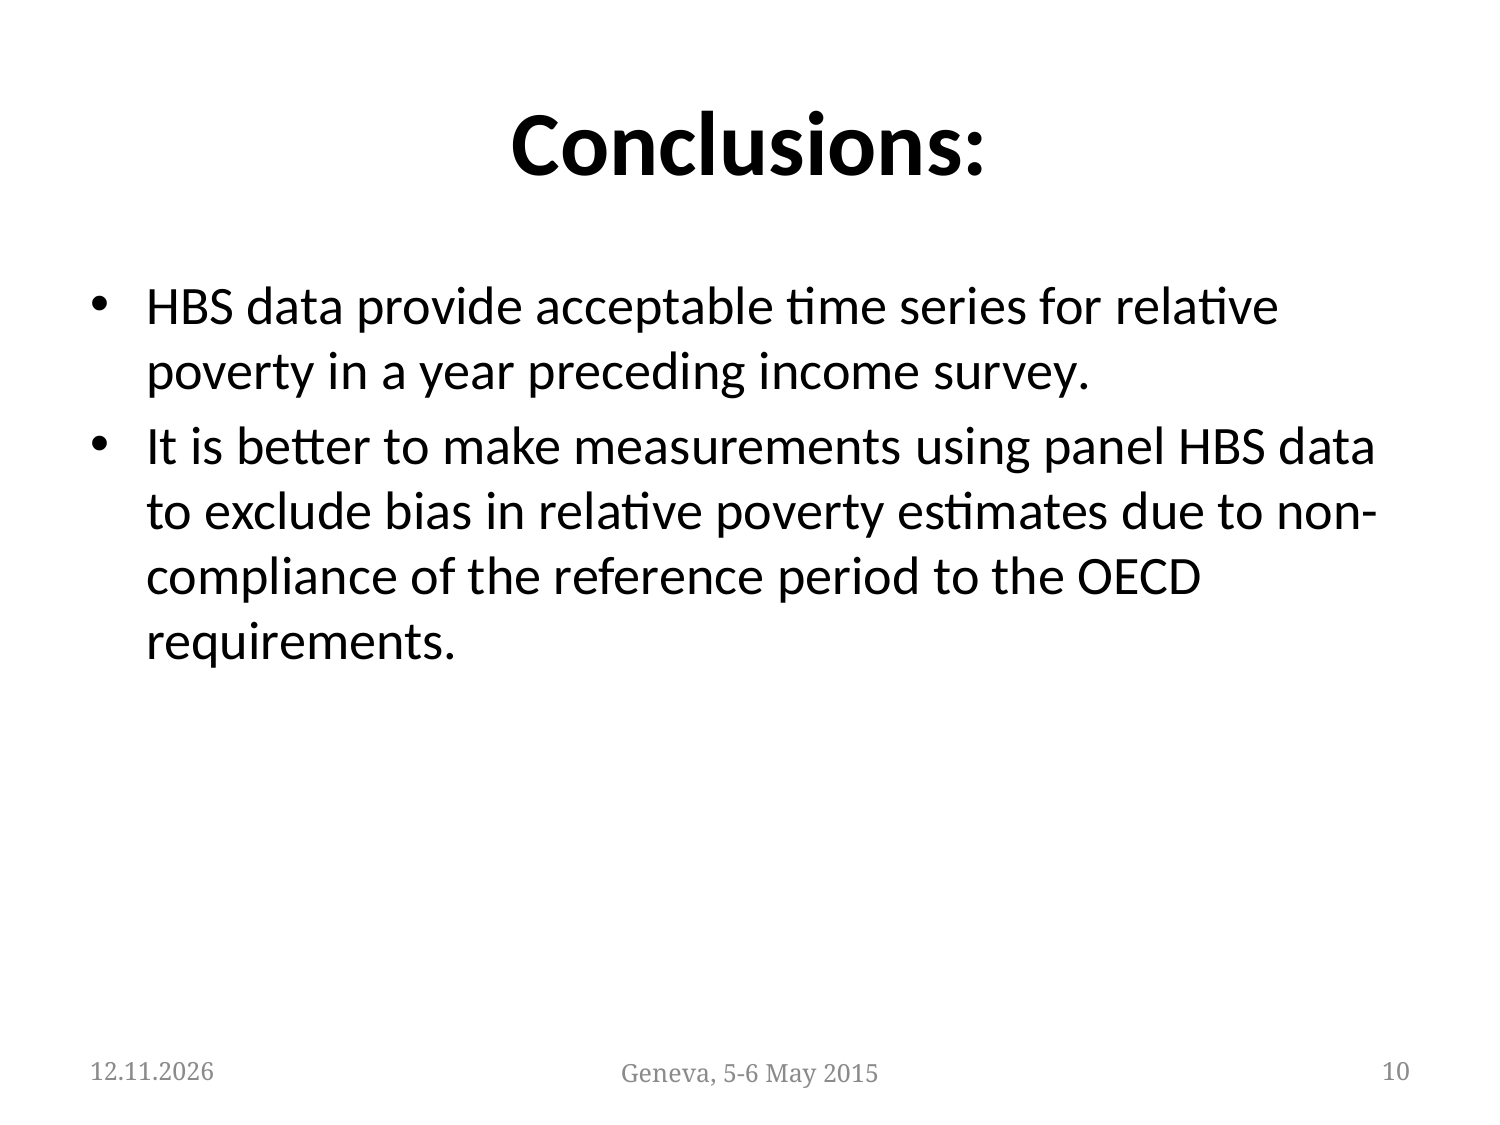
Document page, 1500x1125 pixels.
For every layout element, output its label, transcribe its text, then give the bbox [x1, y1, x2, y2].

slide_number 10 [1074, 1042, 1425, 1103]
list HBS data provide acceptable time series for relative poverty in a year preceding income survey. It is better to make measurements using panel HBS data to exclude bias in relative poverty estimates due to non-compliance of the reference period to the OECD requirements. [75, 262, 1425, 1005]
title Conclusions: [75, 45, 1425, 233]
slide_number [75, 1042, 425, 1103]
footer Geneva, 5-6 May 2015 [512, 1042, 988, 1103]
